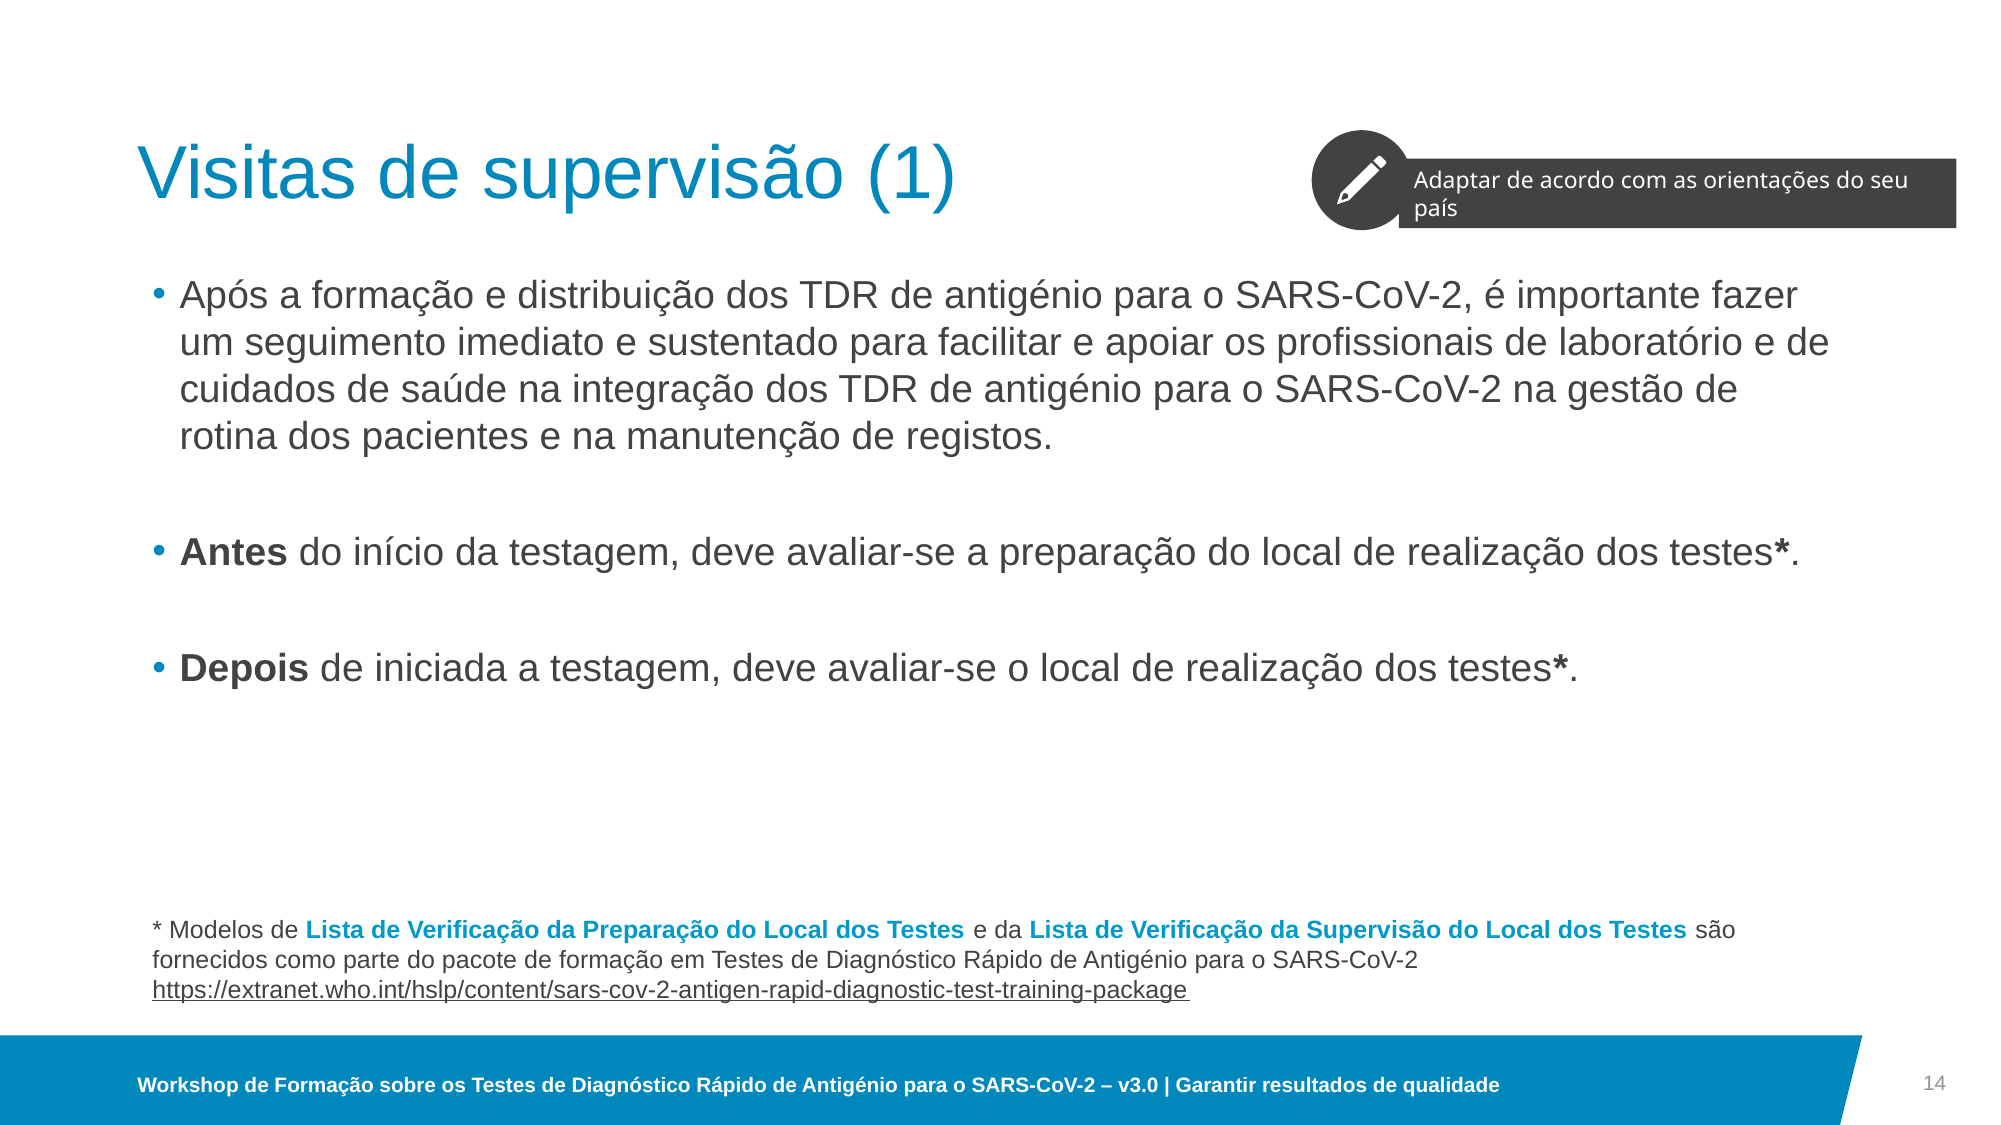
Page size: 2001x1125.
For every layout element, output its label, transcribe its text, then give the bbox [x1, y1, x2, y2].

list Após a formação e distribuição dos TDR de antigénio para o SARS-CoV-2, é importante fazer um seguimento imediato e sustentado para facilitar e apoiar os profissionais de laboratório e de cuidados de saúde na integração dos TDR de antigénio para o SARS-CoV-2 na gestão de rotina dos pacientes e na manutenção de registos. Antes do início da testagem, deve avaliar-se a preparação do local de realização dos testes*. Depois de iniciada a testagem, deve avaliar-se o local de realização dos testes*. [137, 262, 1863, 702]
footer Workshop de Formação sobre os Testes de Diagnóstico Rápido de Antigénio para o SARS-CoV-2 – v3.0 | Garantir resultados de qualidade [137, 1042, 1642, 1125]
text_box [1312, 131, 1957, 230]
text_box * Modelos de Lista de Verificação da Preparação do Local dos Testes e da Lista de Verificação da Supervisão do Local dos Testes são fornecidos como parte do pacote de formação em Testes de Diagnóstico Rápido de Antigénio para o SARS-CoV-2 https://extranet.who.int/hslp/content/sars-cov-2-antigen-rapid-diagnostic-test-training-package [137, 906, 1863, 1012]
slide_number 14 [1862, 1035, 1947, 1125]
title Visitas de supervisão (1) [137, 59, 1863, 215]
